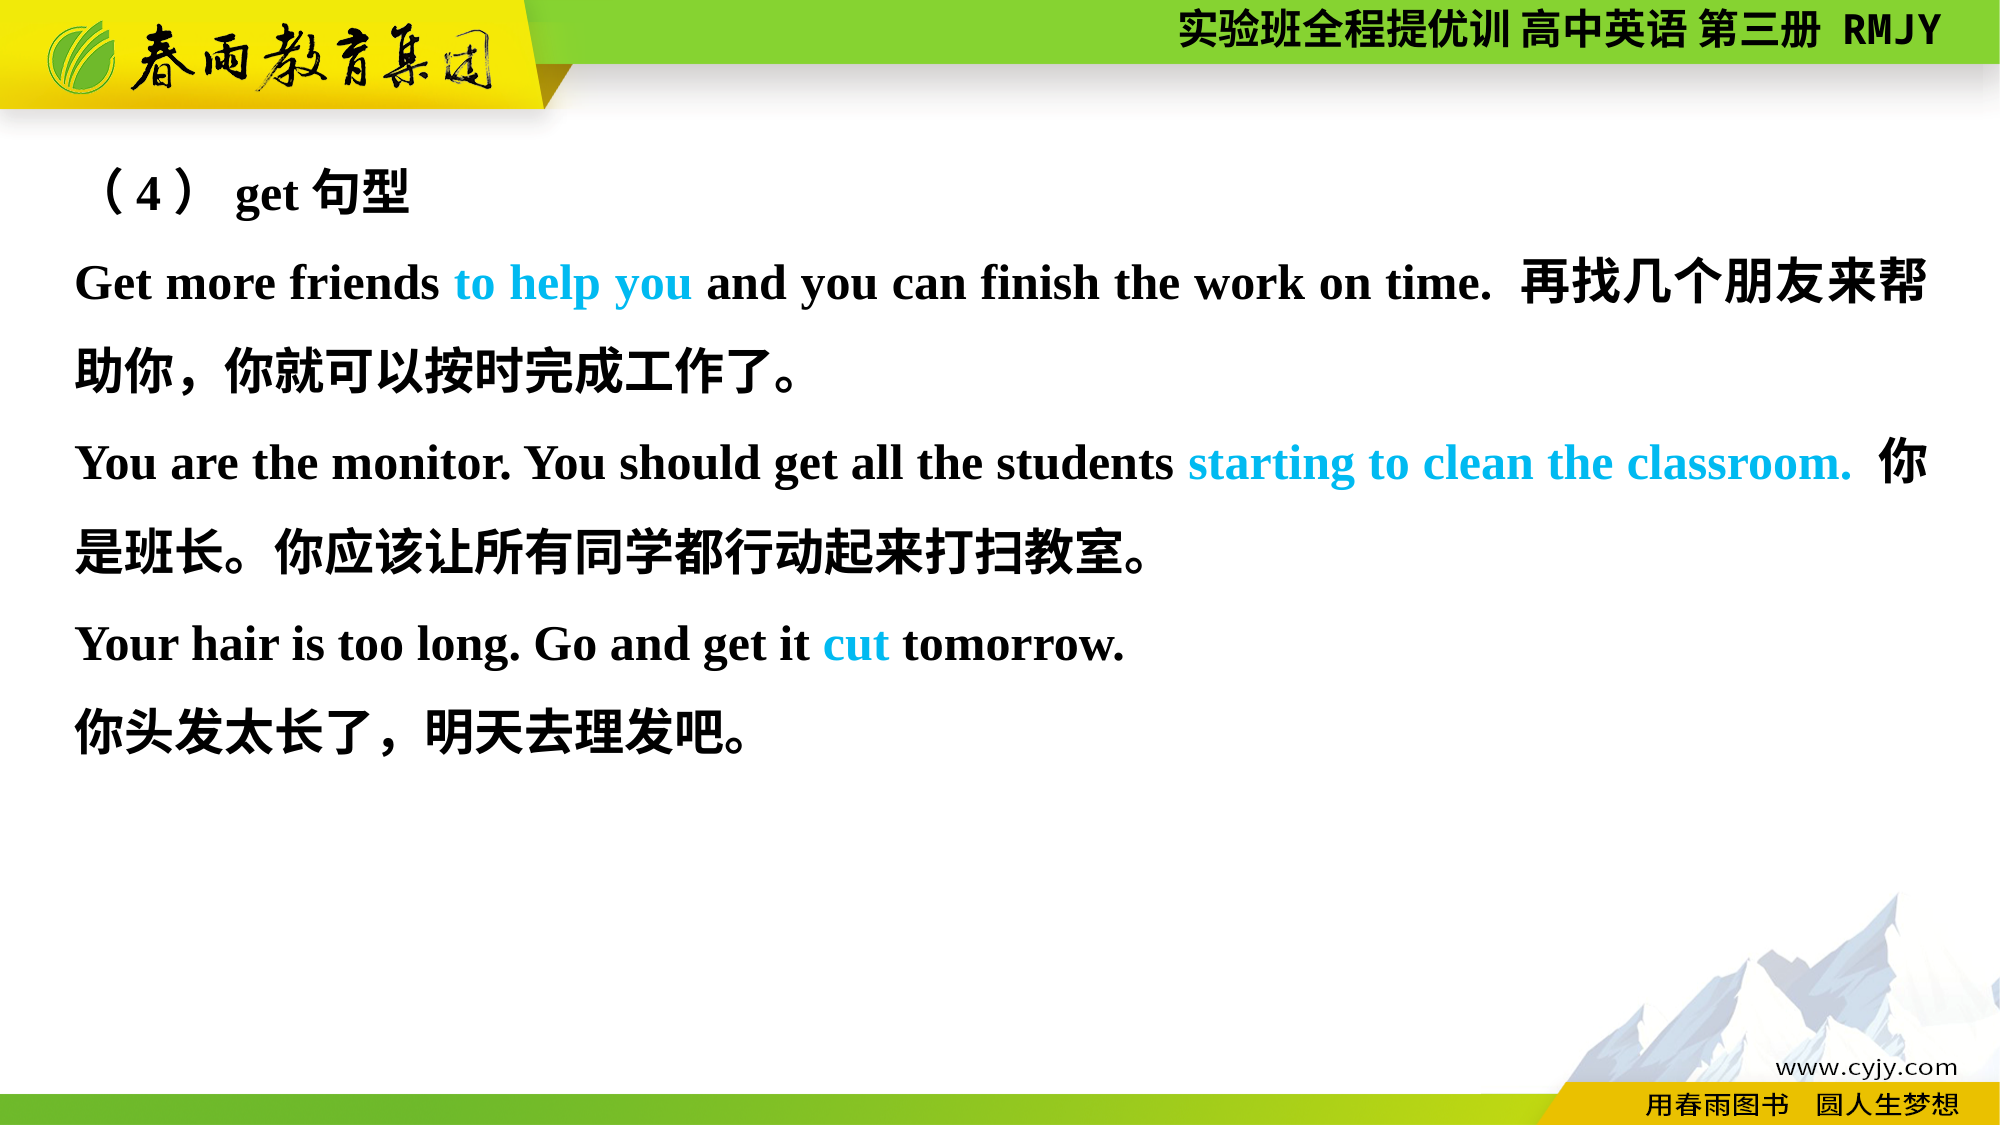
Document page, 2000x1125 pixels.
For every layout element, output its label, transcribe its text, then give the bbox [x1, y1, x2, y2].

list （4）get句型 Get more friends to help you and you can finish the work on time. 再找几个朋友来帮助你，你就可以按时完成工作了。 You are the monitor. You should get all the students starting to clean the classroom. 你是班长。你应该让所有同学都行动起来打扫教室。 Your hair is too long. Go and get it cut tomorrow. 你头发太长了，明天去理发吧。 [59, 122, 1944, 774]
picture [0, 0, 2000, 1125]
